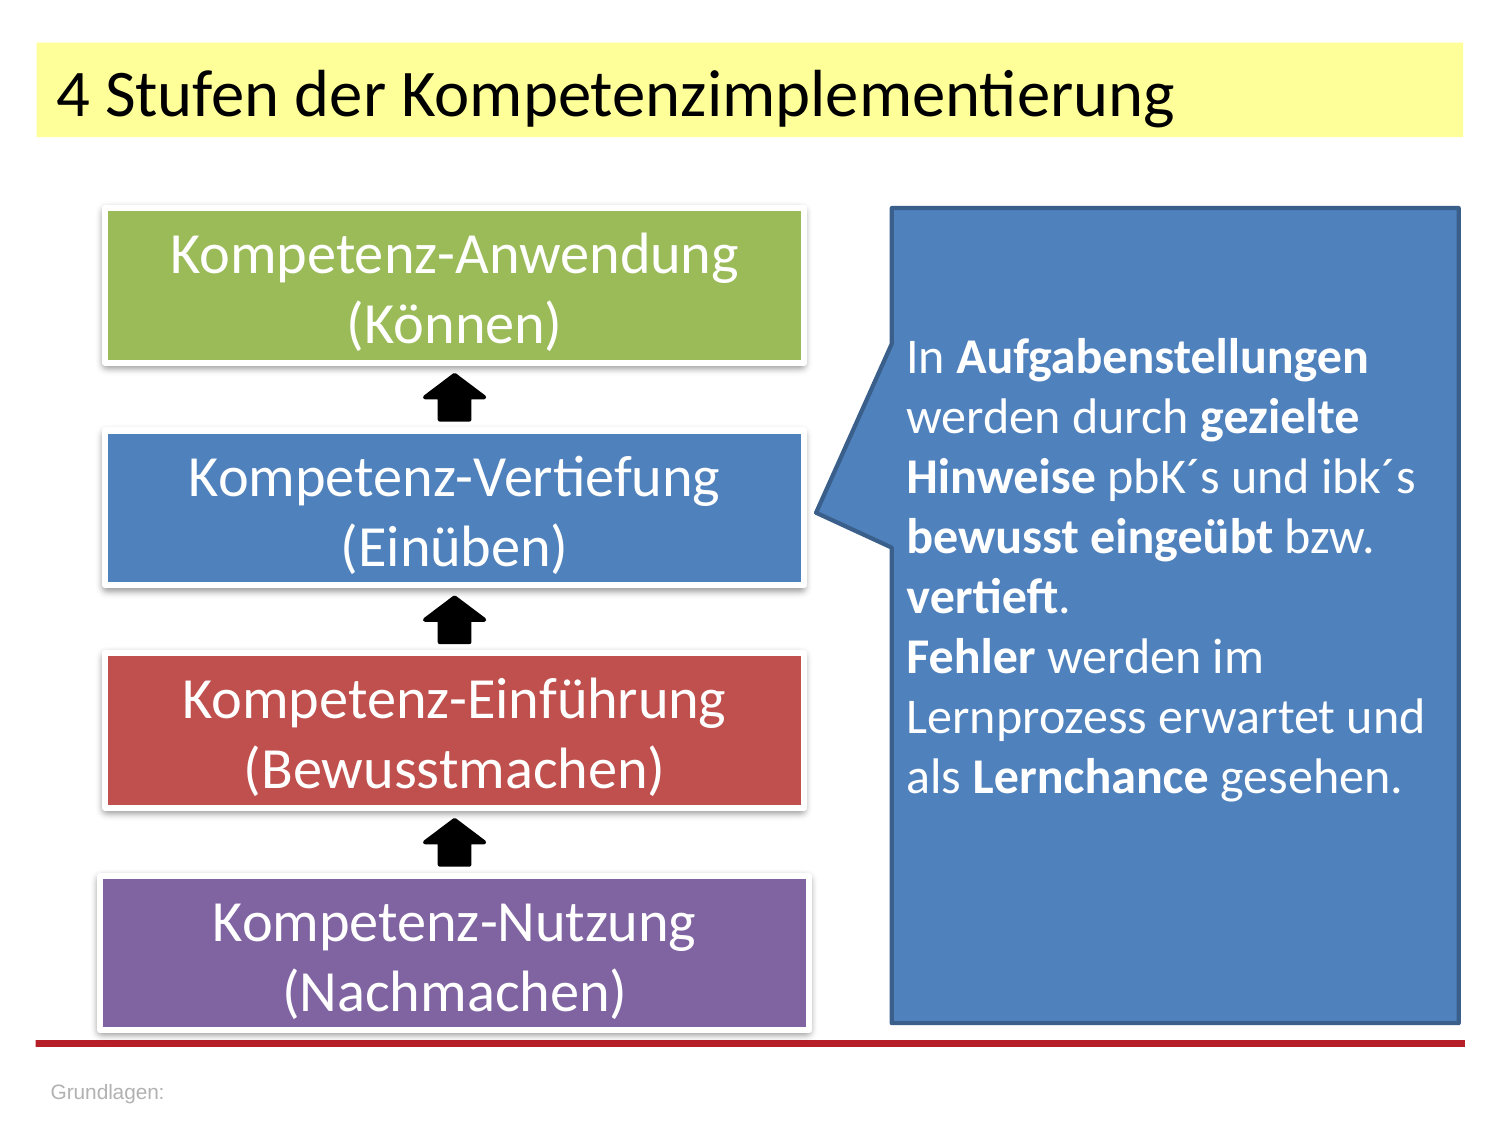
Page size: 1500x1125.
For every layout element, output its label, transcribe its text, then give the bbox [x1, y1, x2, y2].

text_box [100, 207, 810, 1033]
text_box In Aufgabenstellungen werden durch gezielte Hinweise pbK´s und ibk´s bewusst eingeübt bzw. vertieft. Fehler werden im Lernprozess erwartet und als Lernchance gesehen. [815, 205, 1461, 1026]
list [41, 149, 1459, 1024]
footer Grundlagen: [35, 1061, 768, 1122]
title 4 Stufen der Kompetenzimplementierung [41, 42, 1459, 149]
